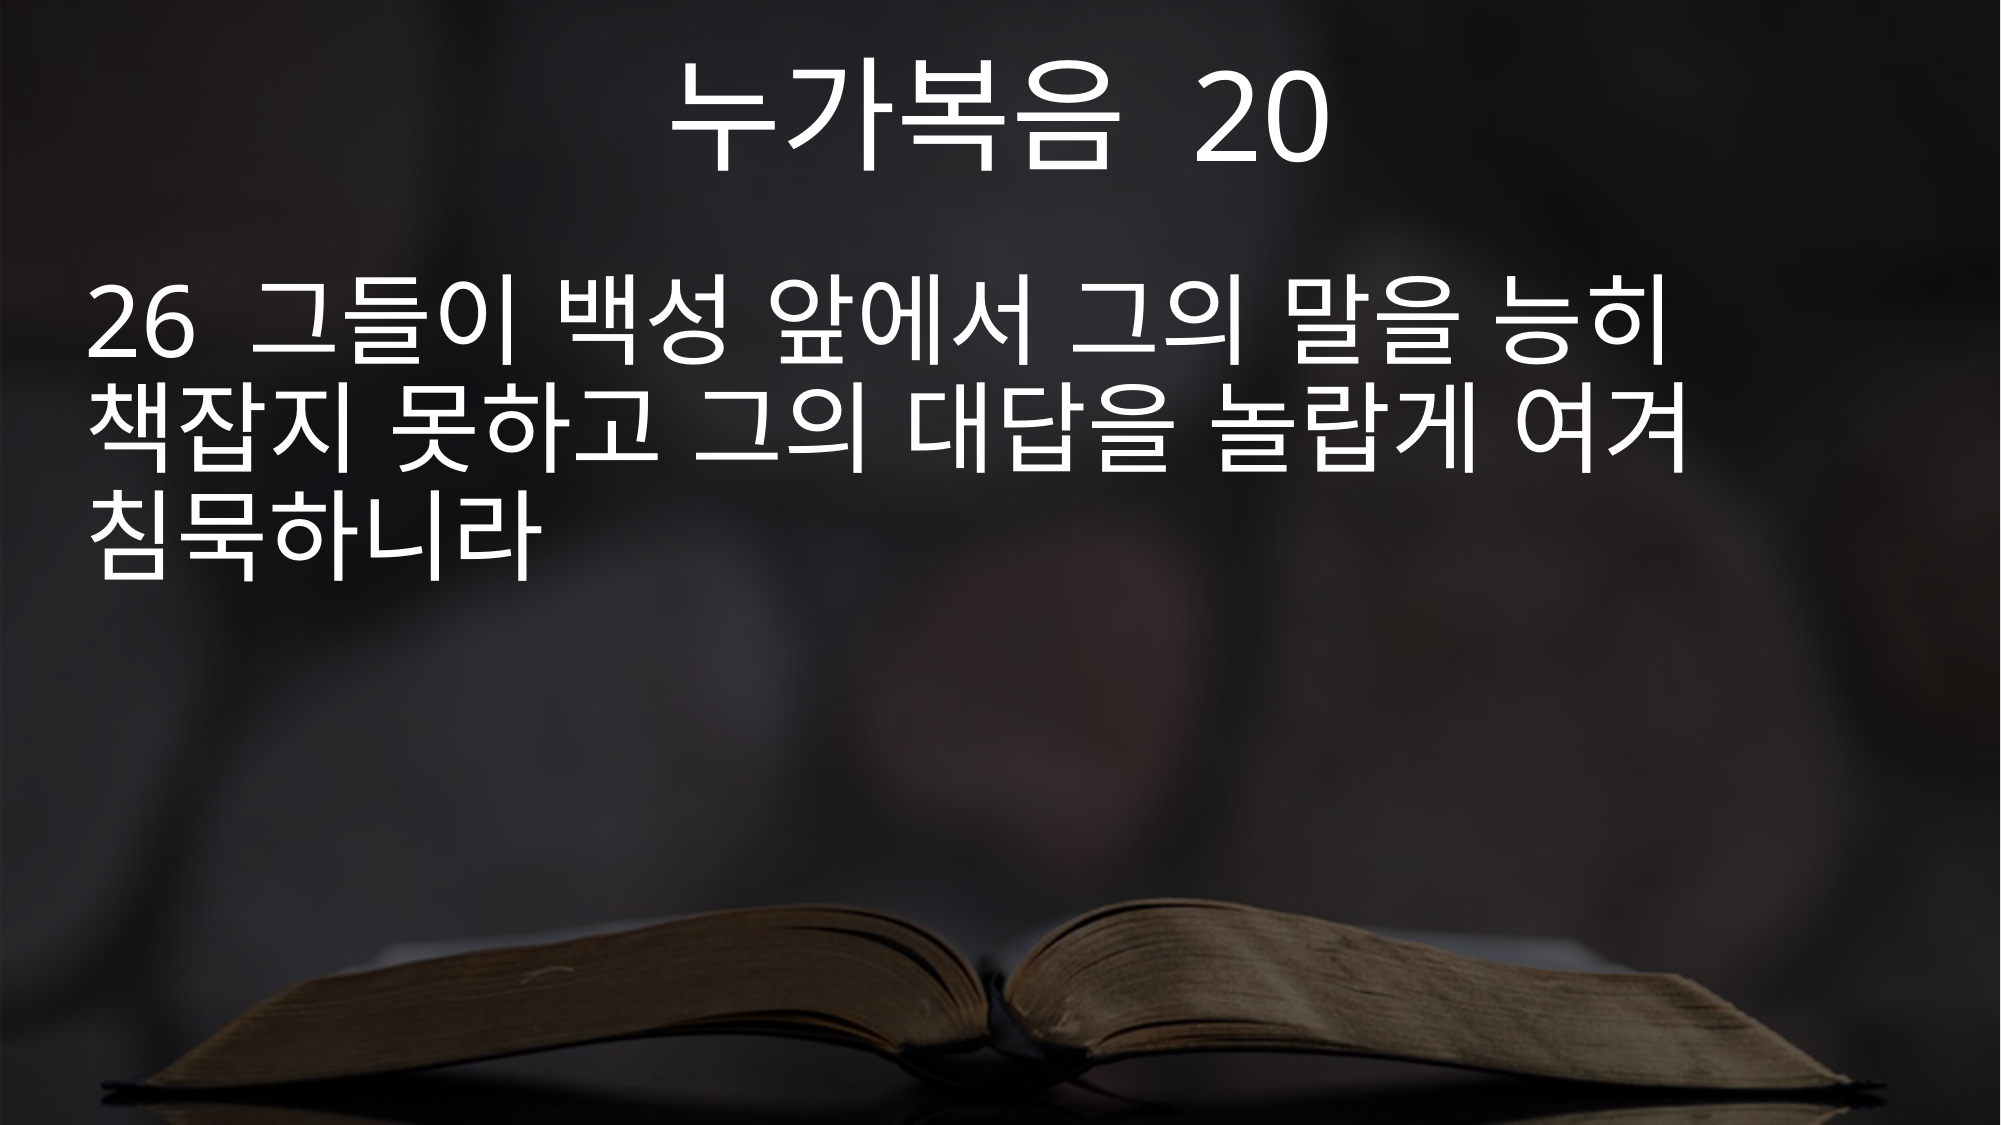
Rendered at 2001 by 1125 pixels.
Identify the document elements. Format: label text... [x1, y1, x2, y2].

list 26 그들이 백성 앞에서 그의 말을 능히 책잡지 못하고 그의 대답을 놀랍게 여겨 침묵하니라 [69, 263, 1953, 423]
picture [0, 0, 2001, 1125]
footer 누가복음 20 [0, 32, 2000, 192]
